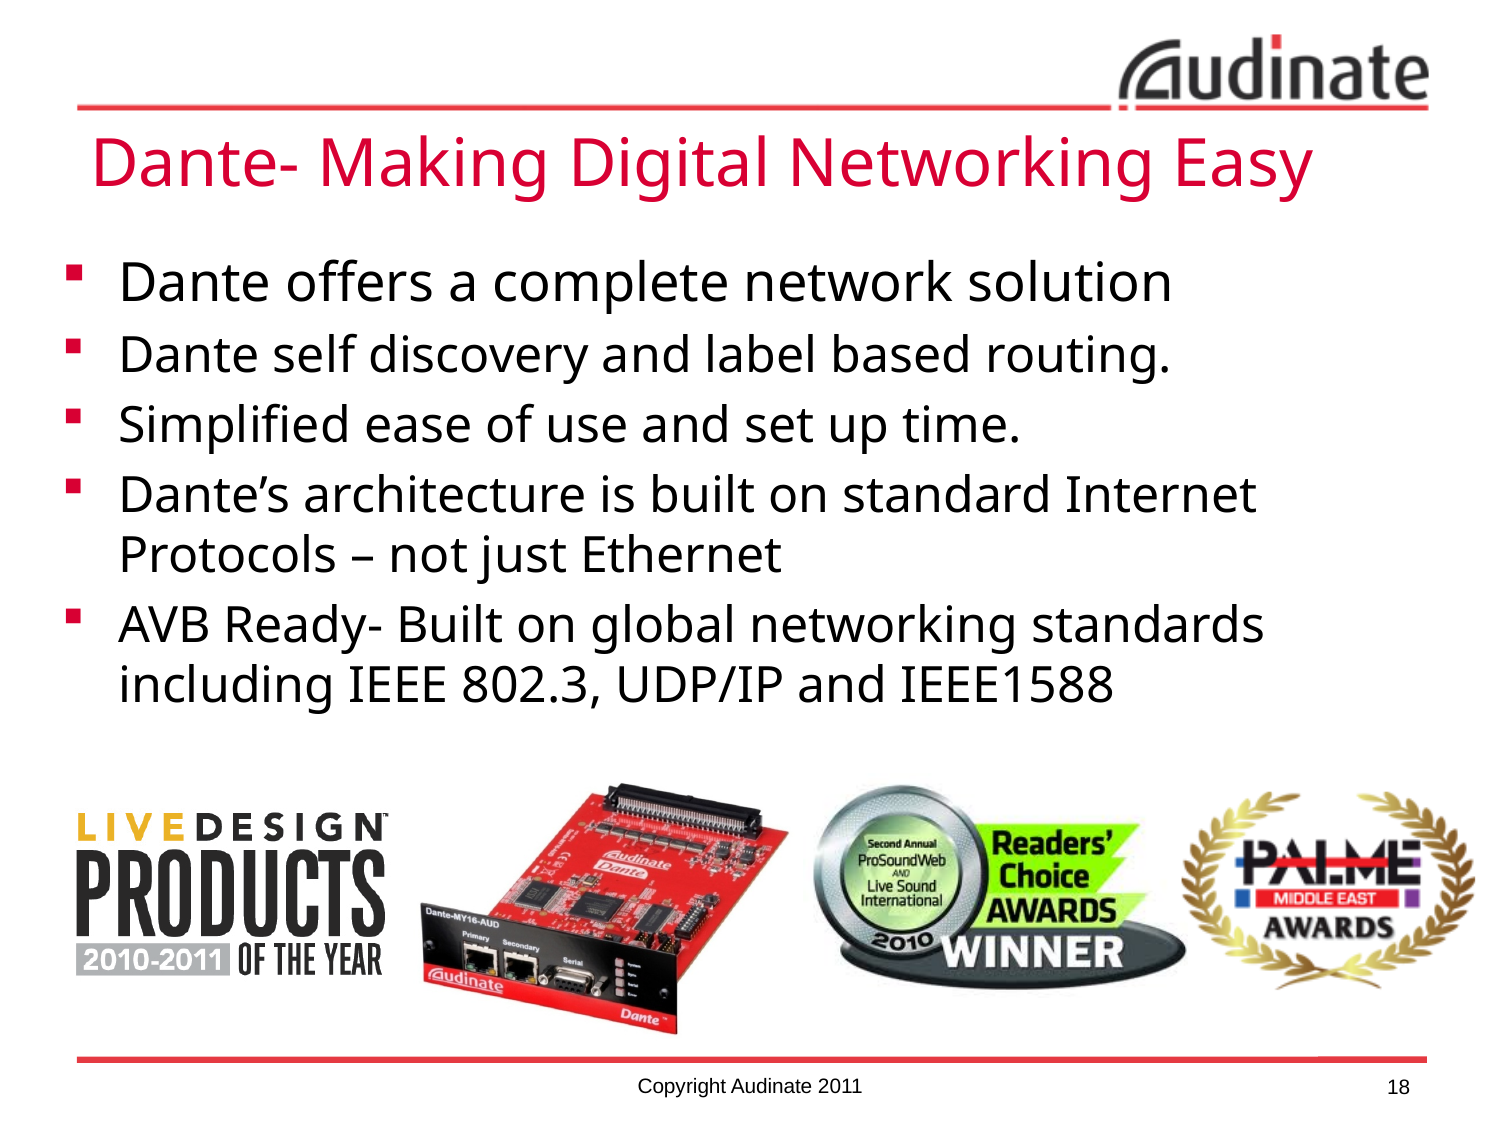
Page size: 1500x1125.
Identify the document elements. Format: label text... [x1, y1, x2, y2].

title Dante- Making Digital Networking Easy [74, 119, 1426, 200]
picture [23, 762, 1481, 1055]
slide_number 18 [1074, 1066, 1426, 1103]
footer Copyright Audinate 2011 [512, 1065, 988, 1103]
picture [65, 22, 1443, 125]
list Dante offers a complete network solution Dante self discovery and label based routing. Simplified ease of use and set up time. Dante’s architecture is built on standard Internet Protocols – not just Ethernet AVB Ready- Built on global networking standards including IEEE 802.3, UDP/IP and IEEE1588 [46, 208, 1398, 725]
